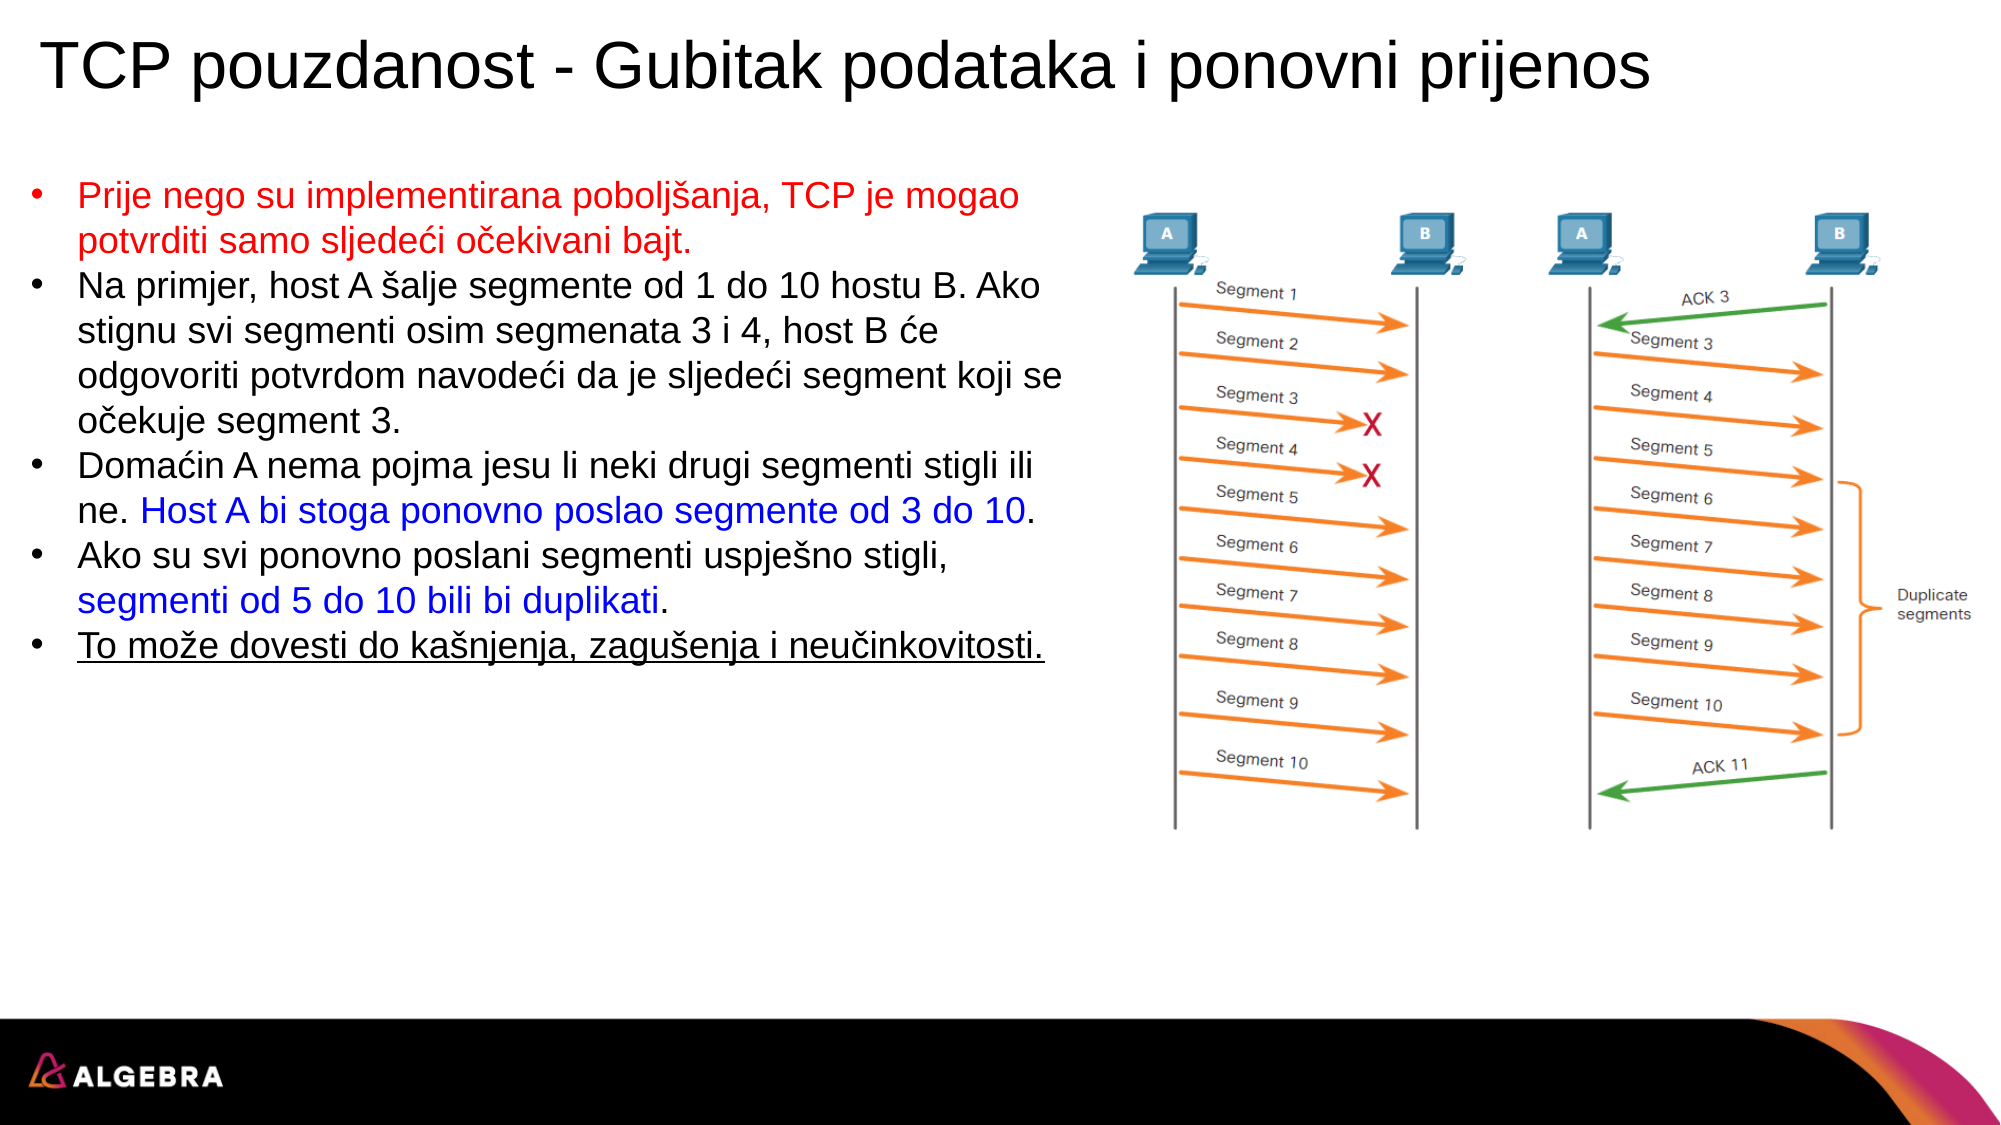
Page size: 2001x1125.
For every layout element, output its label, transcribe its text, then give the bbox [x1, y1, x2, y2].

picture [0, 0, 2001, 1125]
title TCP pouzdanost - Gubitak podataka i ponovni prijenos [39, 23, 1985, 200]
text_box Prije nego su implementirana poboljšanja, TCP je mogao potvrditi samo sljedeći očekivani bajt. Na primjer, host A šalje segmente od 1 do 10 hostu B. Ako stignu svi segmenti osim segmenata 3 i 4, host B će odgovoriti potvrdom navodeći da je sljedeći segment koji se očekuje segment 3. Domaćin A nema pojma jesu li neki drugi segmenti stigli ili ne. Host A bi stoga ponovno poslao segmente od 3 do 10. Ako su svi ponovno poslani segmenti uspješno stigli, segmenti od 5 do 10 bili bi duplikati. To može dovesti do kašnjenja, zagušenja i neučinkovitosti. [15, 163, 1103, 674]
